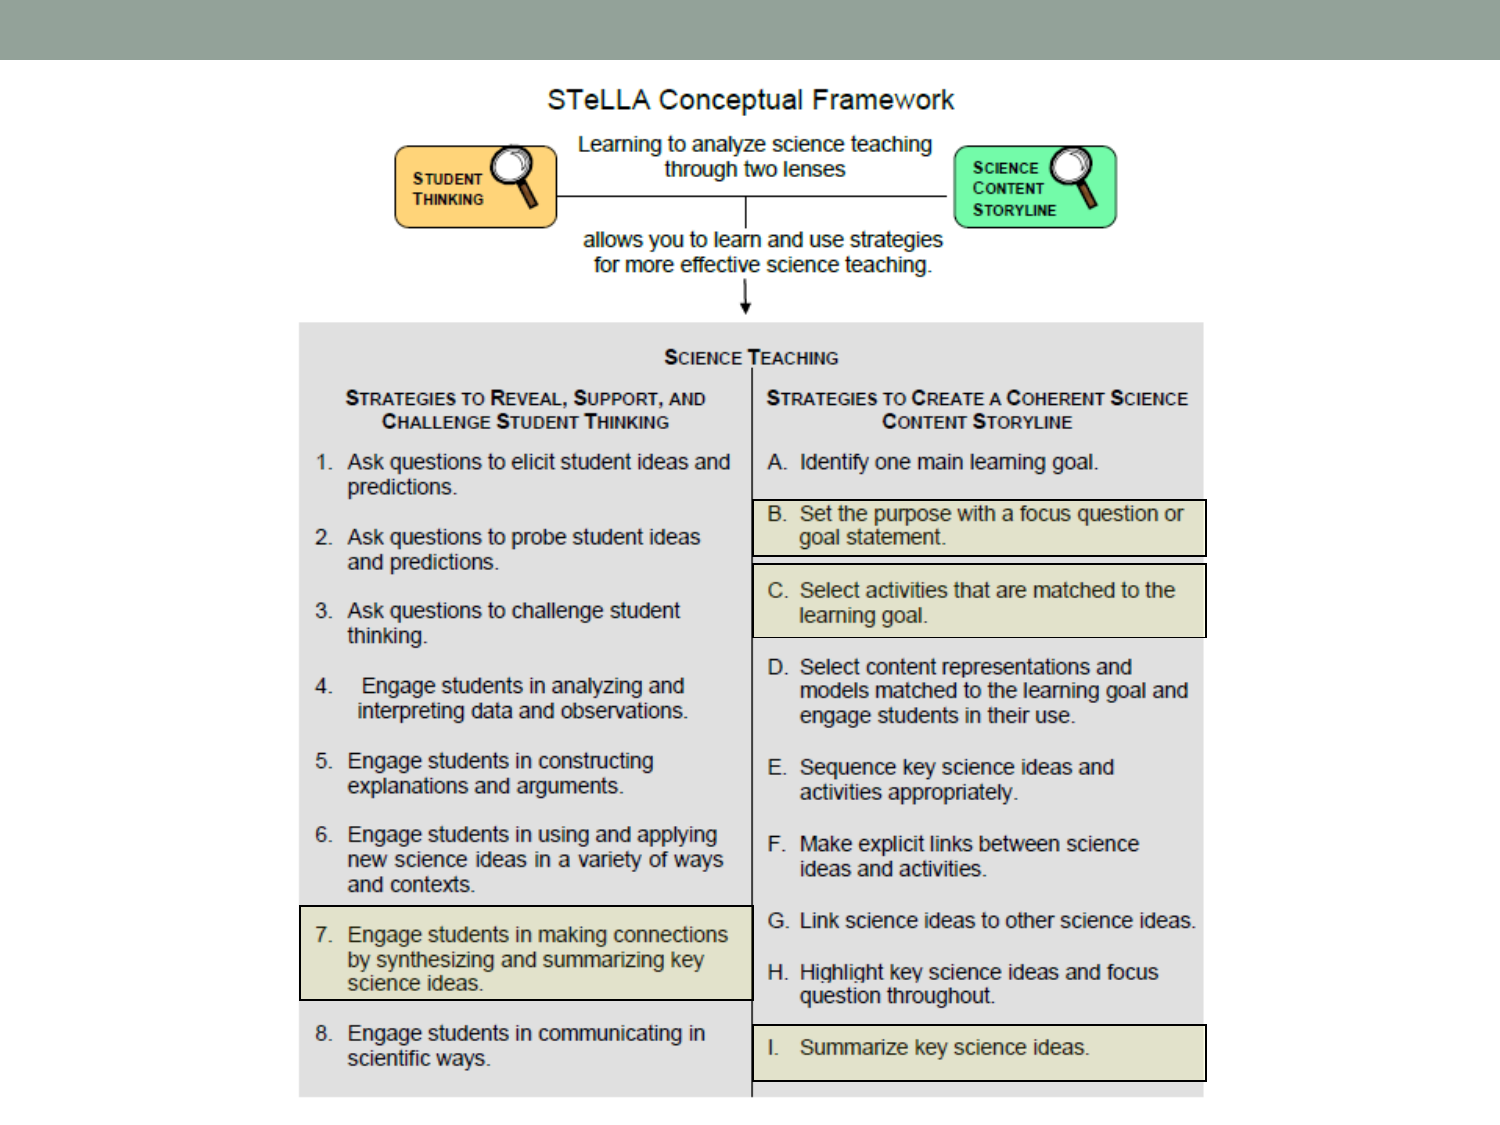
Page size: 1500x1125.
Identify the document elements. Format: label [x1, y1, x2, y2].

picture [268, 69, 1232, 1124]
